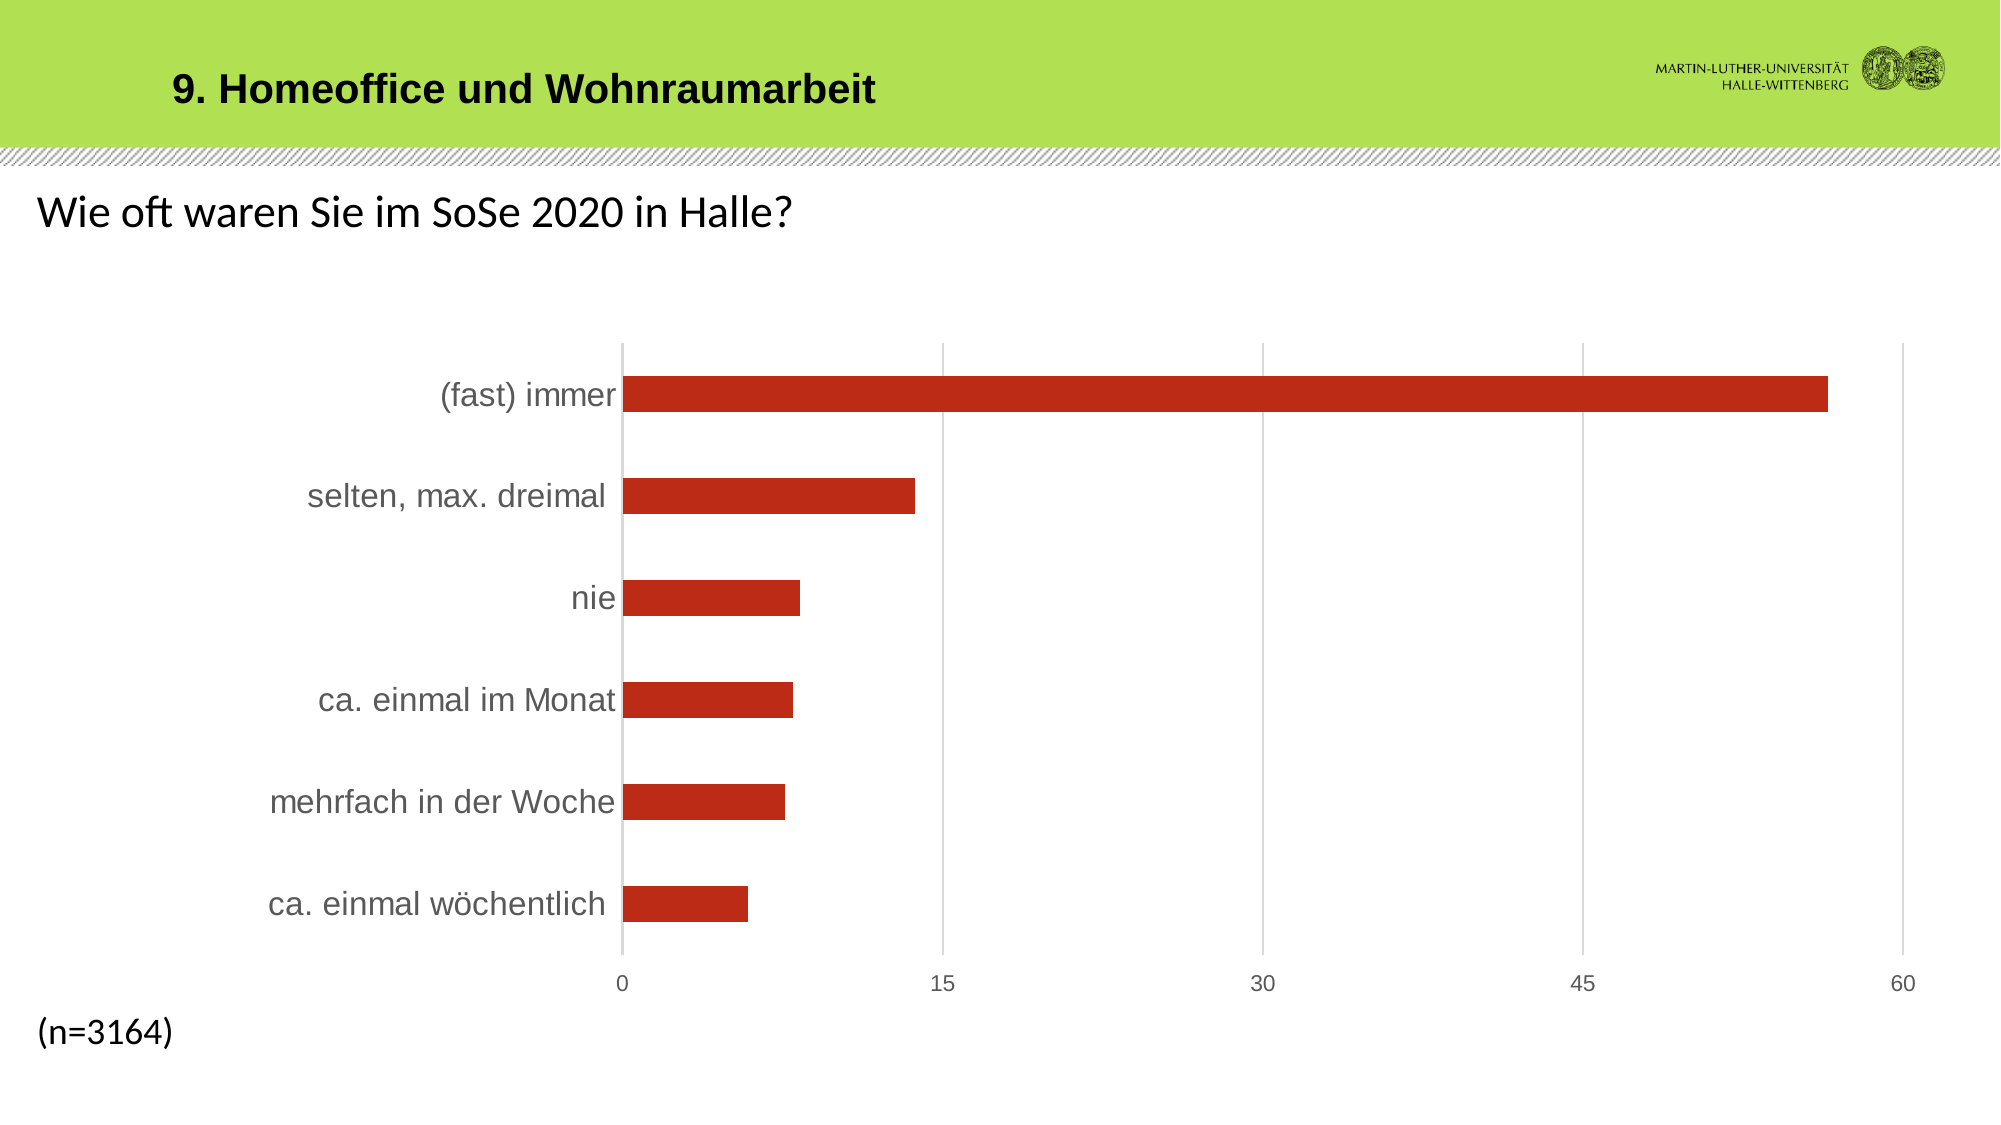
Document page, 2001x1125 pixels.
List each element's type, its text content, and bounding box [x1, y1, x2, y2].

picture [1656, 46, 1945, 90]
title Wie oft waren Sie im SoSe 2020 in Halle? (n=3164) [36, 187, 1964, 1083]
chart [247, 315, 1918, 999]
text_box 9. Homeoffice und Wohnraumarbeit [164, 54, 884, 120]
picture [0, 148, 2000, 166]
